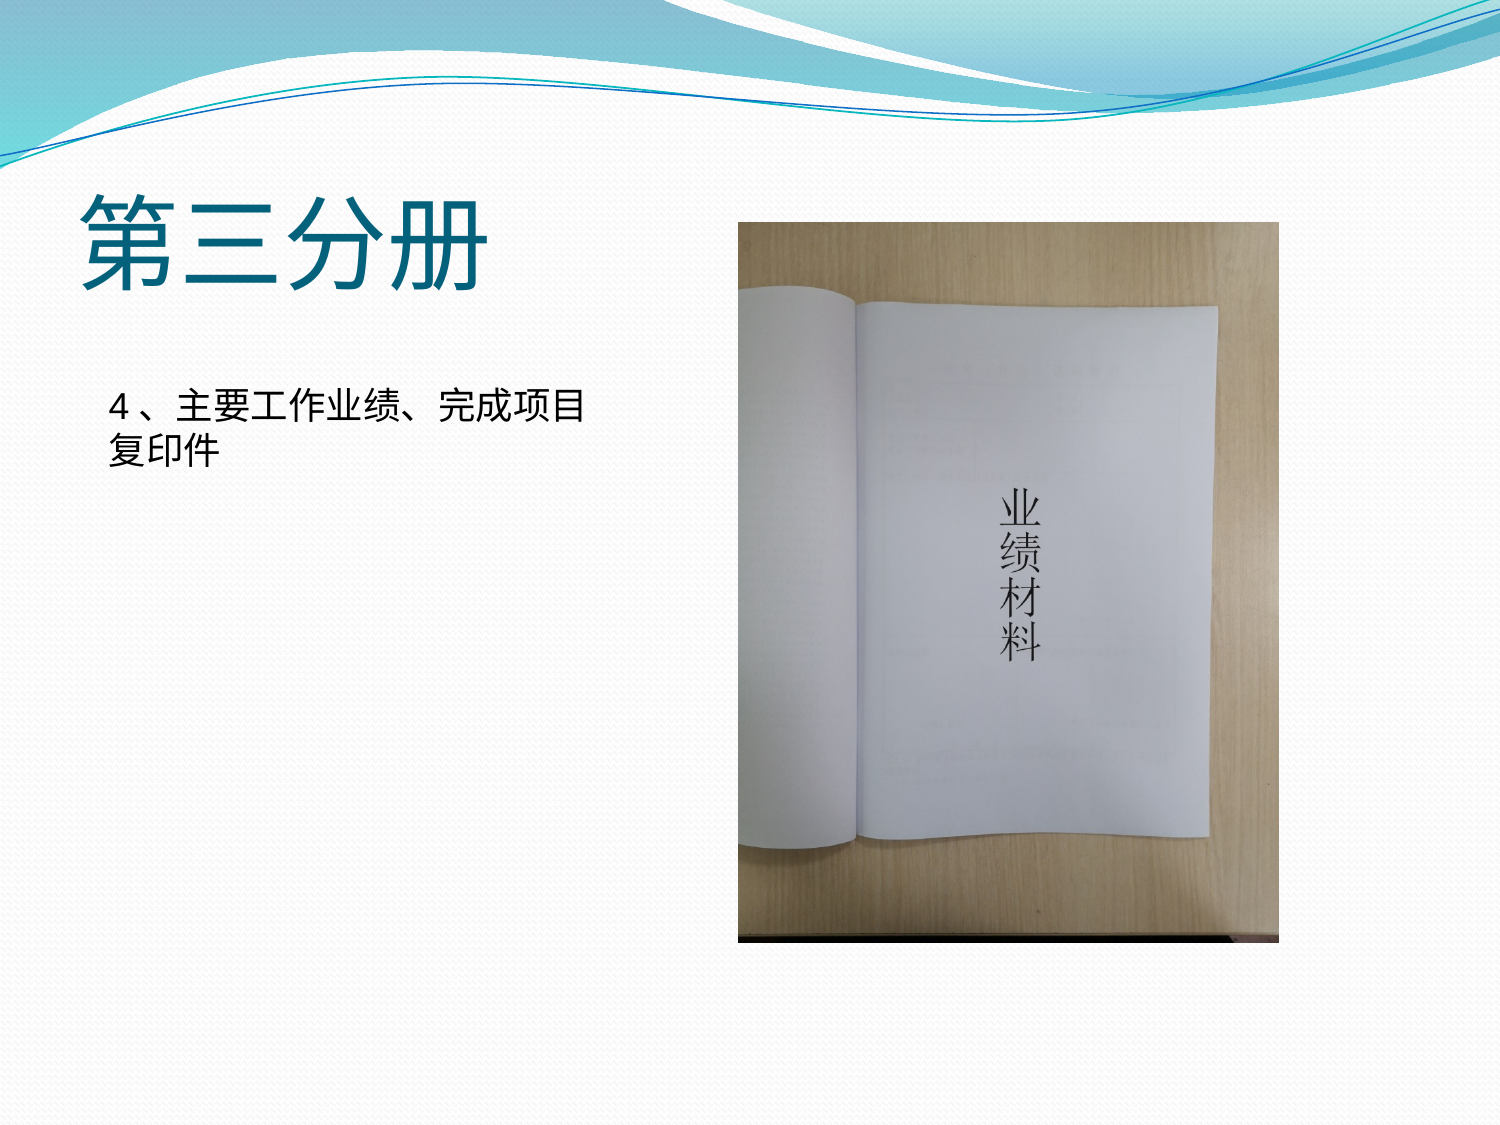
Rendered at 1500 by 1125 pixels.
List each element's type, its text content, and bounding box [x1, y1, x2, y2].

title 第三分册 [75, 115, 1425, 303]
text_box 4、主要工作业绩、完成项目复印件 [93, 374, 610, 480]
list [738, 222, 1279, 943]
